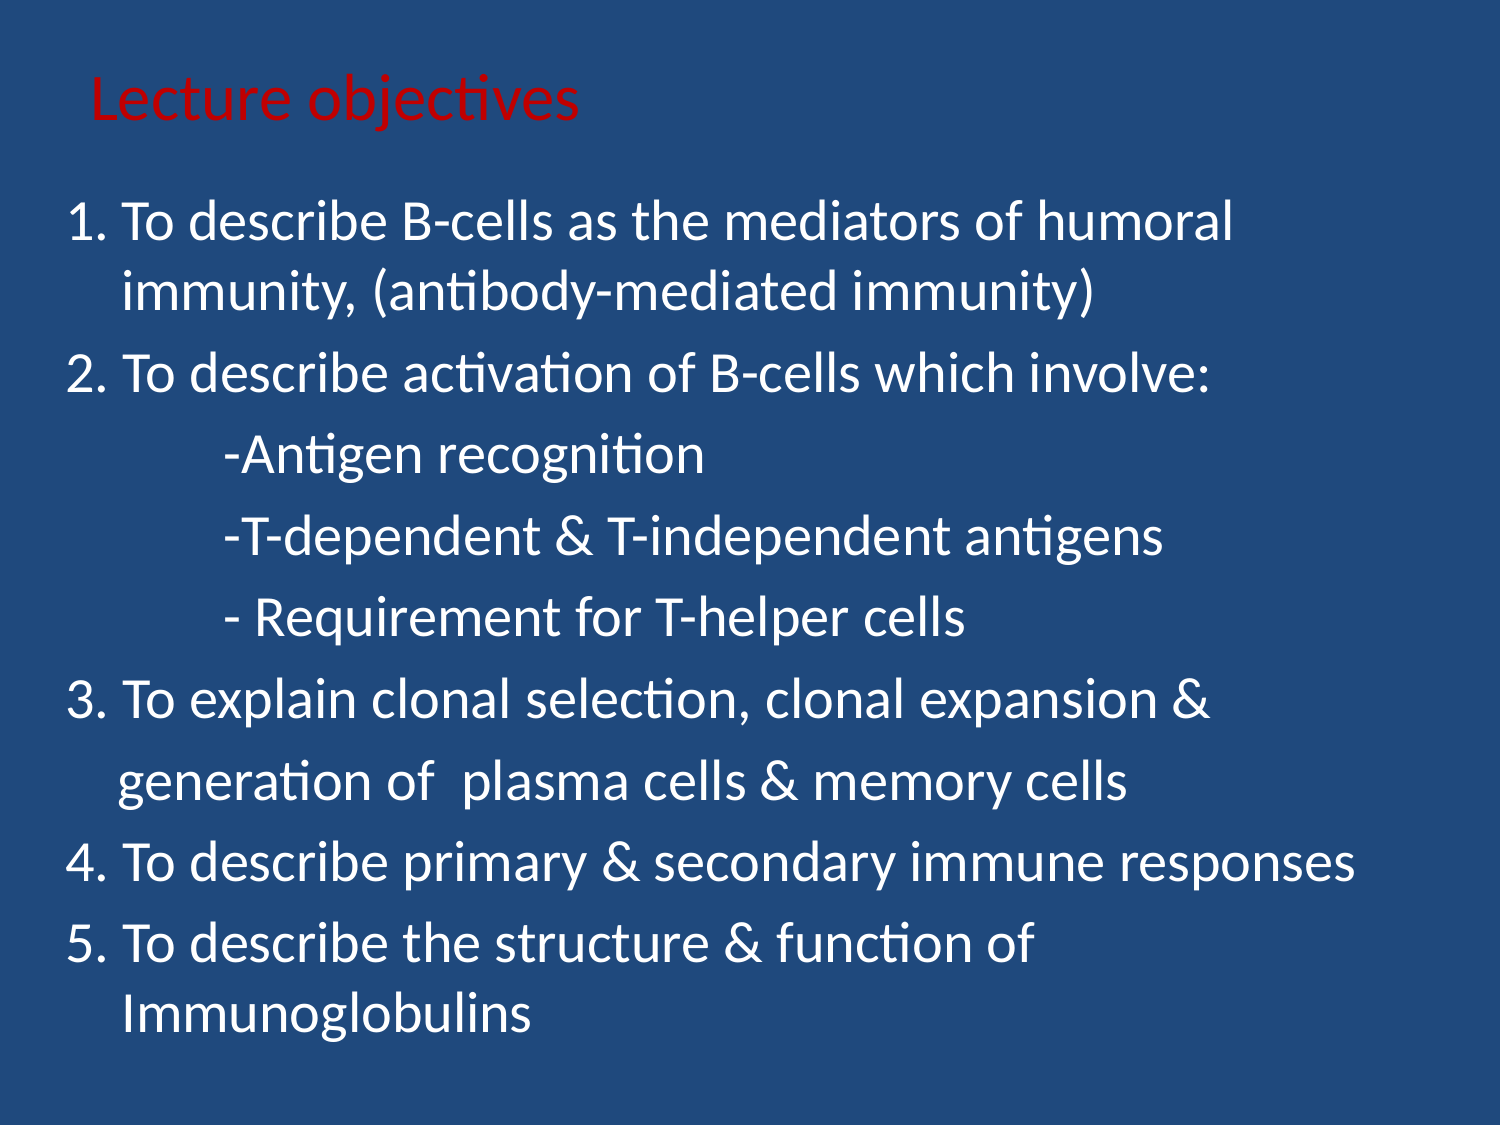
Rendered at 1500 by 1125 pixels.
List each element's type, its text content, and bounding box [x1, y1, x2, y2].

list 1. To describe B-cells as the mediators of humoral immunity, (antibody-mediated immunity) 2. To describe activation of B-cells which involve: -Antigen recognition -T-dependent & T-independent antigens - Requirement for T-helper cells 3. To explain clonal selection, clonal expansion & generation of plasma cells & memory cells 4. To describe primary & secondary immune responses 5. To describe the structure & function of Immunoglobulins [50, 174, 1450, 1075]
title Lecture objectives [75, 37, 1425, 150]
